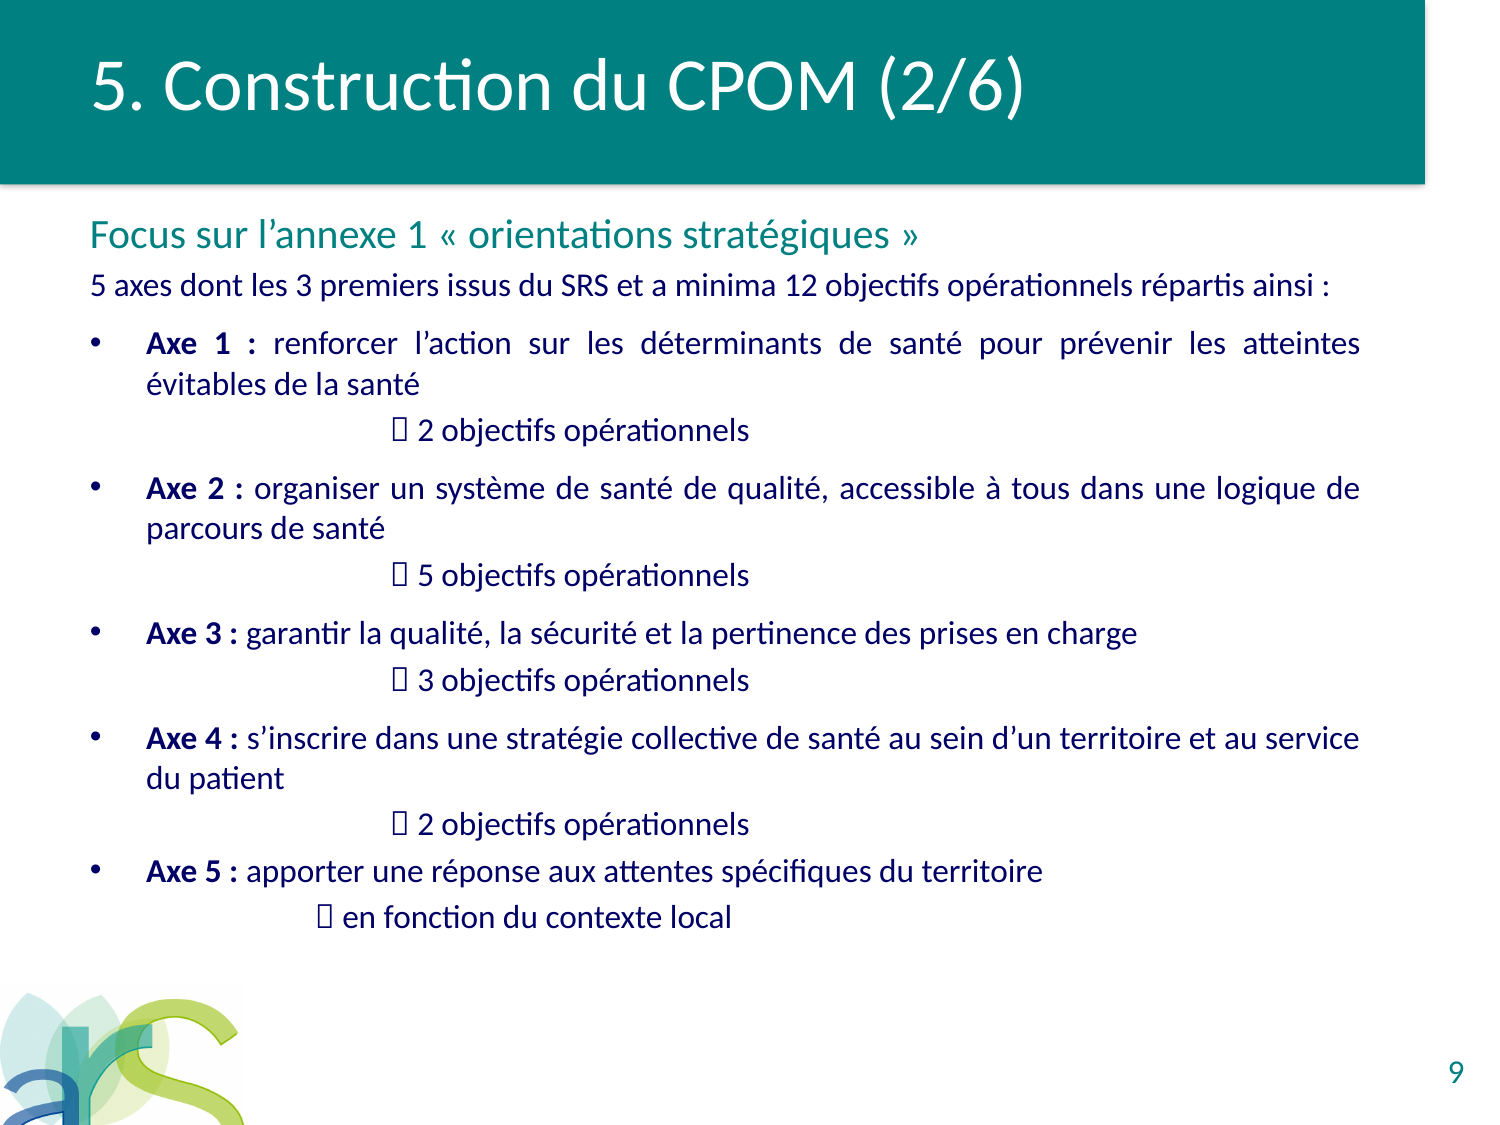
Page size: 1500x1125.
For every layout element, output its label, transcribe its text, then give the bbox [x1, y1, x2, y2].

list Focus sur l’annexe 1 « orientations stratégiques » 5 axes dont les 3 premiers issus du SRS et a minima 12 objectifs opérationnels répartis ainsi : Axe 1 : renforcer l’action sur les déterminants de santé pour prévenir les atteintes évitables de la santé  2 objectifs opérationnels Axe 2 : organiser un système de santé de qualité, accessible à tous dans une logique de parcours de santé  5 objectifs opérationnels Axe 3 : garantir la qualité, la sécurité et la pertinence des prises en charge  3 objectifs opérationnels Axe 4 : s’inscrire dans une stratégie collective de santé au sein d’un territoire et au service du patient  2 objectifs opérationnels Axe 5 : apporter une réponse aux attentes spécifiques du territoire  en fonction du contexte local [75, 199, 1377, 1087]
picture [0, 983, 245, 1125]
slide_number 9 [1129, 1042, 1480, 1103]
title 5. Construction du CPOM (2/6) [75, 27, 1425, 216]
